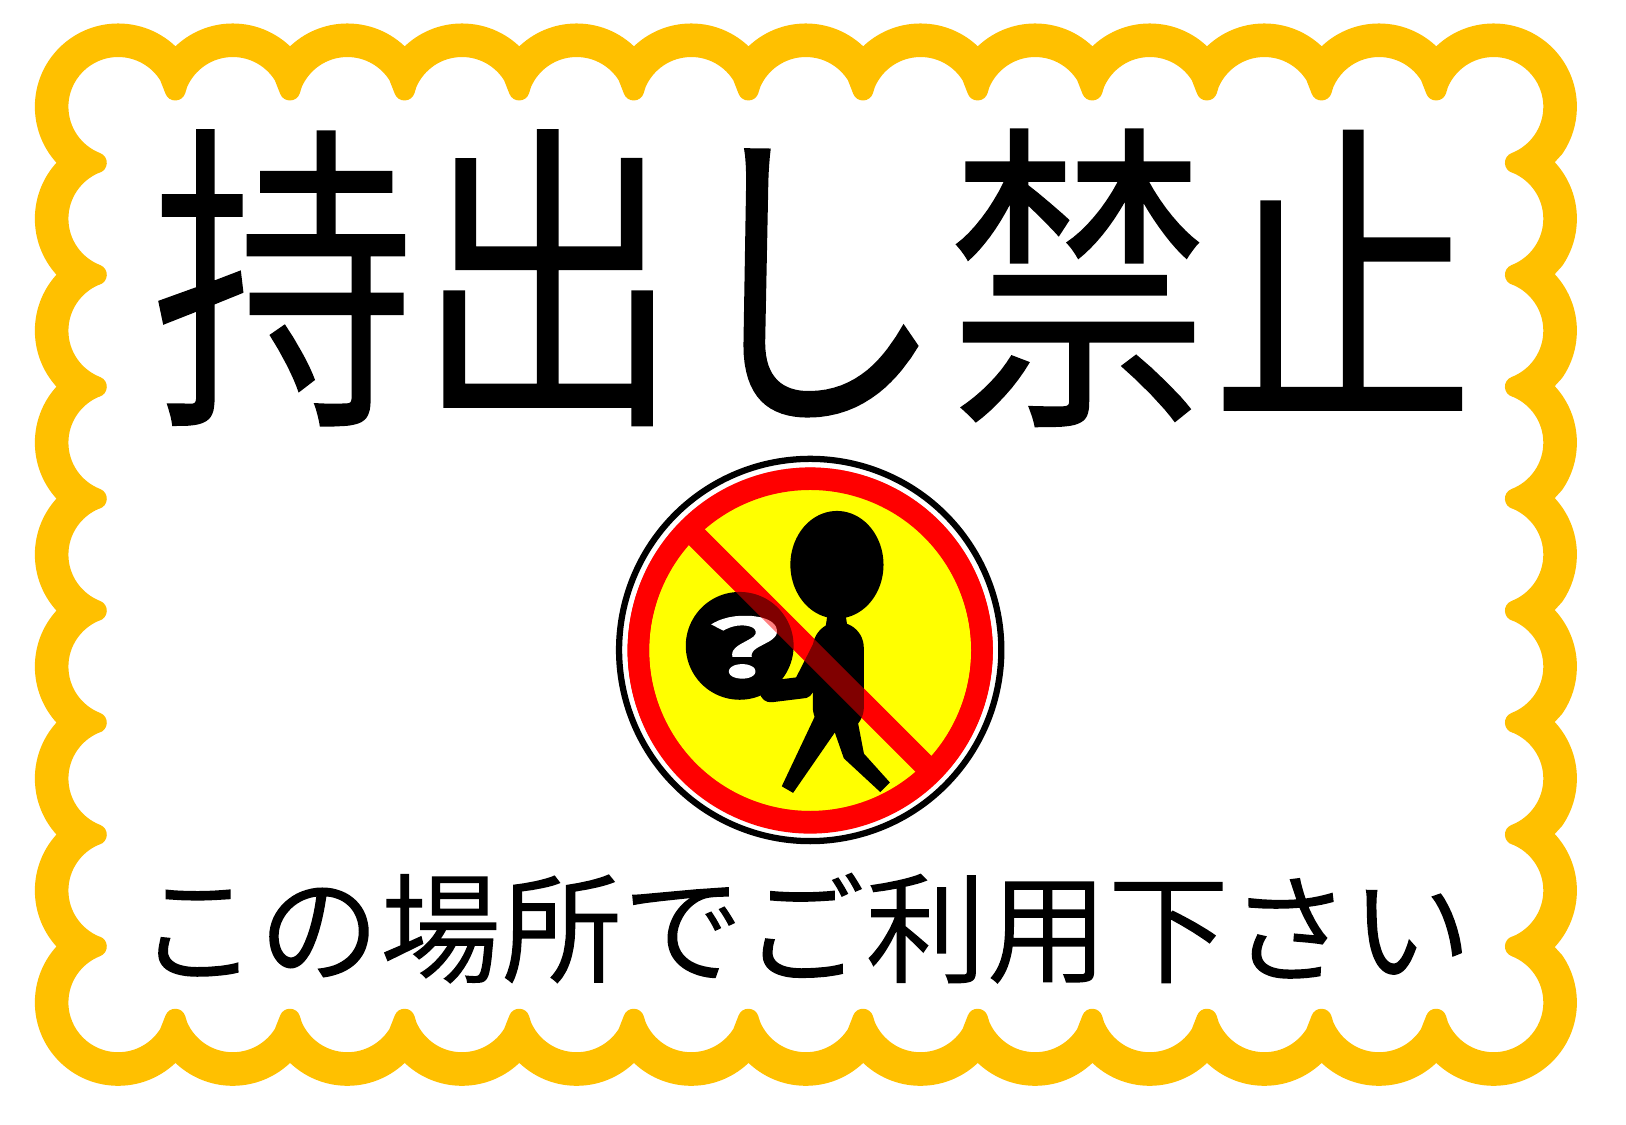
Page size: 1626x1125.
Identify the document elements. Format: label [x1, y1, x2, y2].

text_box [618, 458, 1002, 842]
text_box [43, 31, 1569, 1078]
